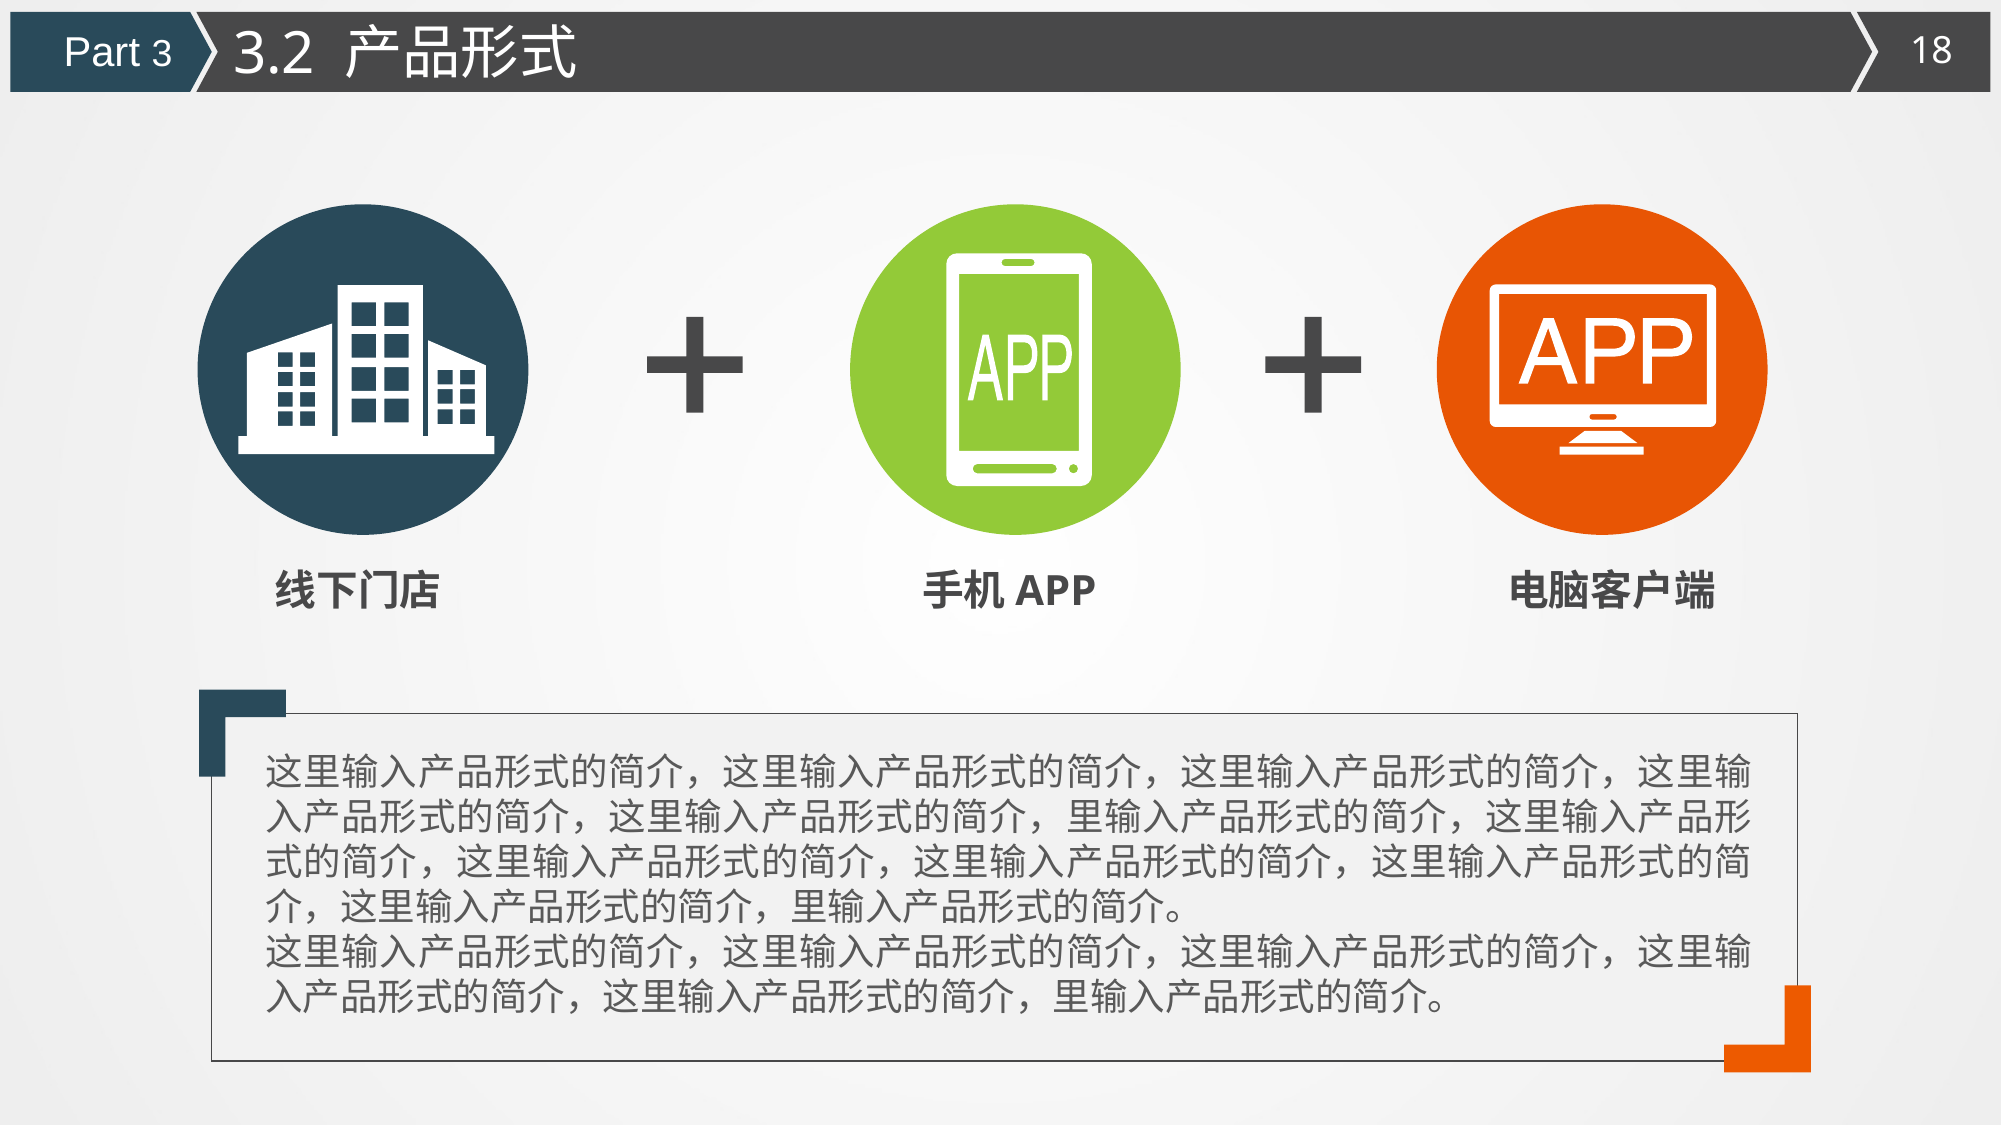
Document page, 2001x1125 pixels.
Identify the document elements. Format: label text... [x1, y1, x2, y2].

text_box 这里输入产品形式的简介，这里输入产品形式的简介，这里输入产品形式的简介，这里输入产品形式的简介，这里输入产品形式的简介，里输入产品形式的简介，这里输入产品形式的简介，这里输入产品形式的简介，这里输入产品形式的简介，这里输入产品形式的简介，这里输入产品形式的简介，里输入产品形式的简介。 这里输入产品形式的简介，这里输入产品形式的简介，这里输入产品形式的简介，这里输入产品形式的简介，这里输入产品形式的简介，里输入产品形式的简介。 [250, 741, 1768, 1026]
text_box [197, 204, 529, 536]
text_box [1265, 316, 1362, 413]
text_box [211, 713, 1798, 1061]
text_box 线下门店 [221, 555, 495, 621]
text_box [199, 689, 286, 777]
text_box 3.2 产品形式 [218, 7, 1046, 93]
text_box [647, 316, 743, 413]
text_box 电脑客户端 [1475, 555, 1749, 621]
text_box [849, 204, 1181, 536]
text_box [1436, 204, 1768, 536]
text_box Part 3 [22, 17, 198, 83]
text_box [1724, 985, 1811, 1073]
picture [0, 0, 2001, 1125]
text_box 手机APP [872, 555, 1146, 621]
